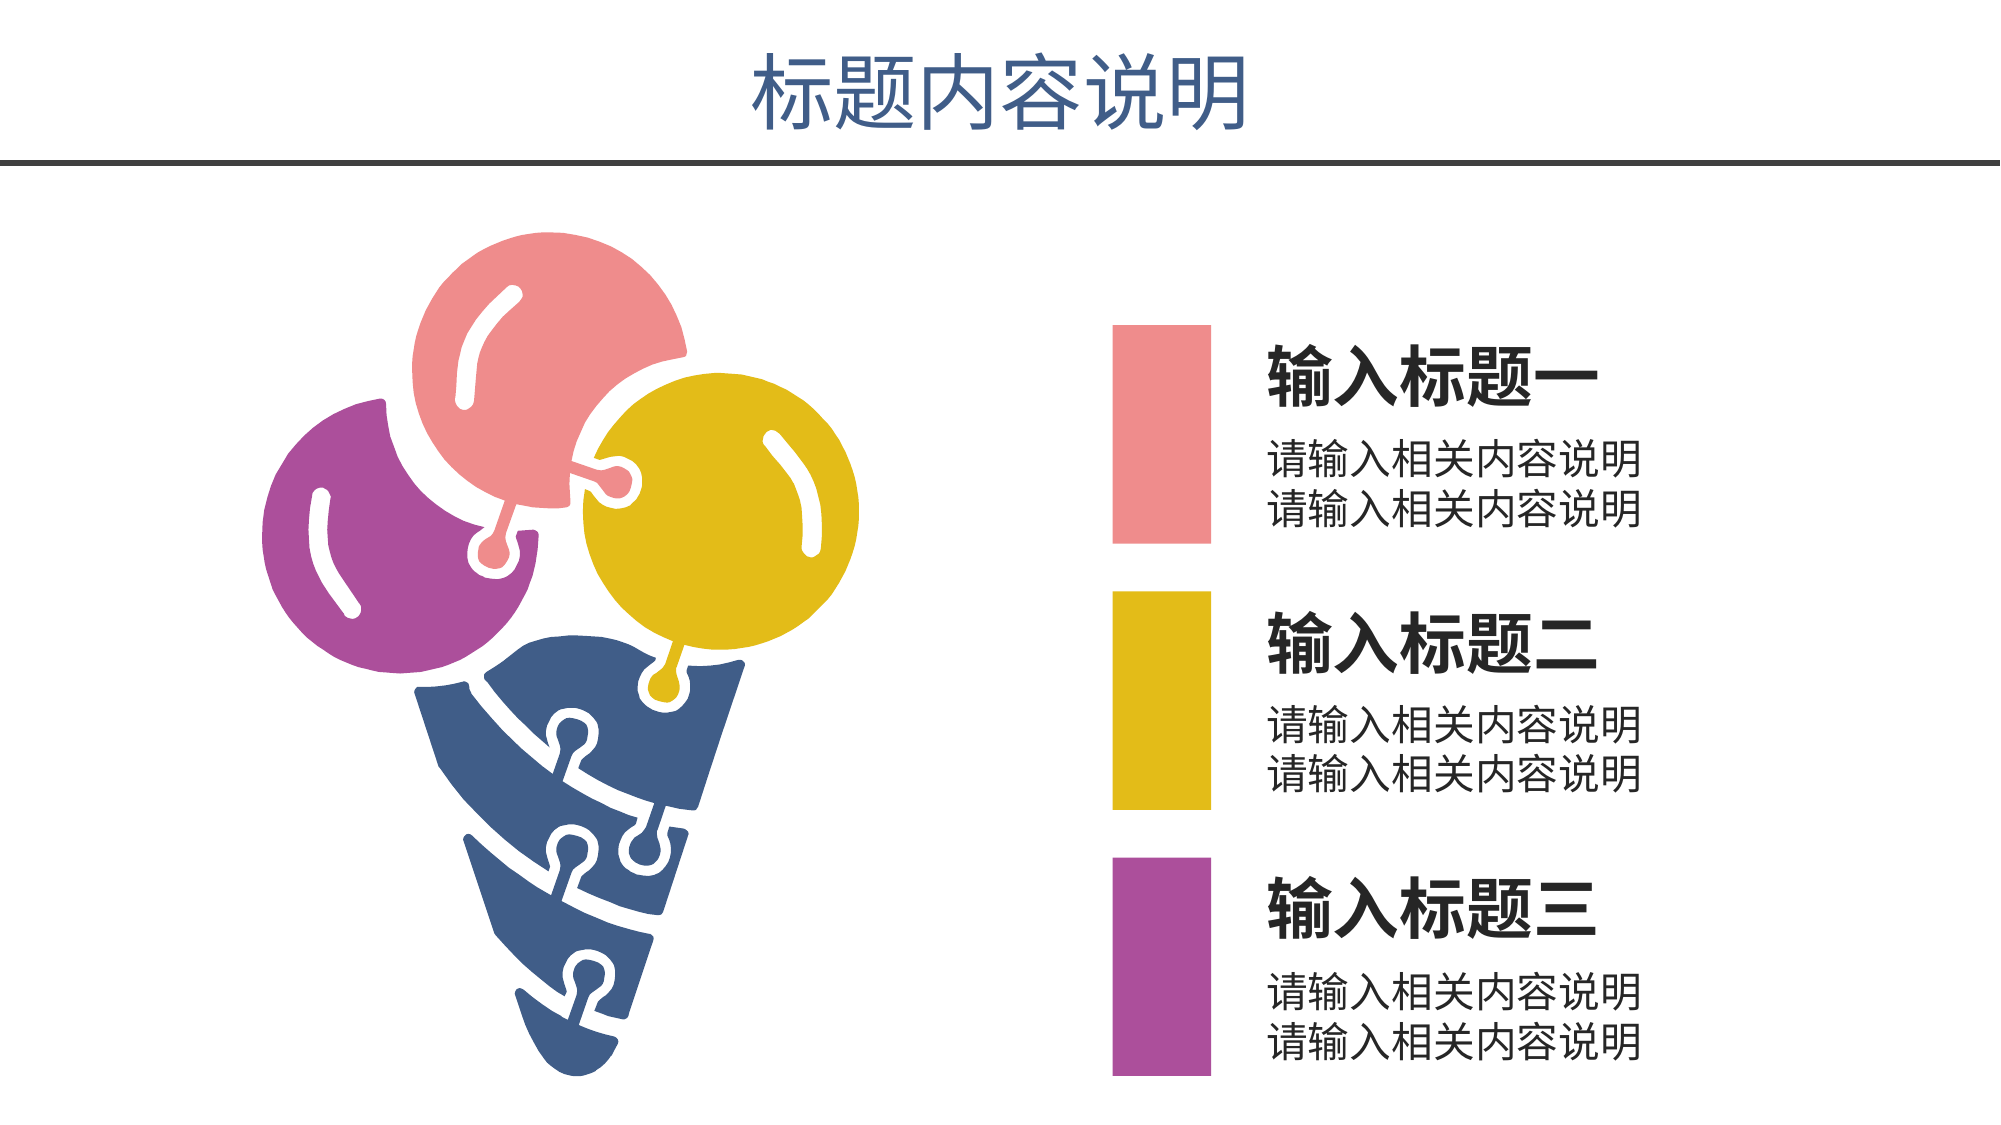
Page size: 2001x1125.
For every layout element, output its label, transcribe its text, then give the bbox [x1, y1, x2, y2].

text_box [412, 232, 688, 569]
text_box [262, 398, 539, 674]
text_box [582, 372, 859, 703]
text_box [463, 833, 654, 1020]
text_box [1112, 857, 1783, 1077]
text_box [1112, 591, 1783, 810]
text_box [514, 959, 619, 1077]
title 标题内容说明 [137, 39, 1863, 155]
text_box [1112, 325, 1783, 544]
text_box [414, 681, 689, 916]
text_box [484, 635, 745, 866]
